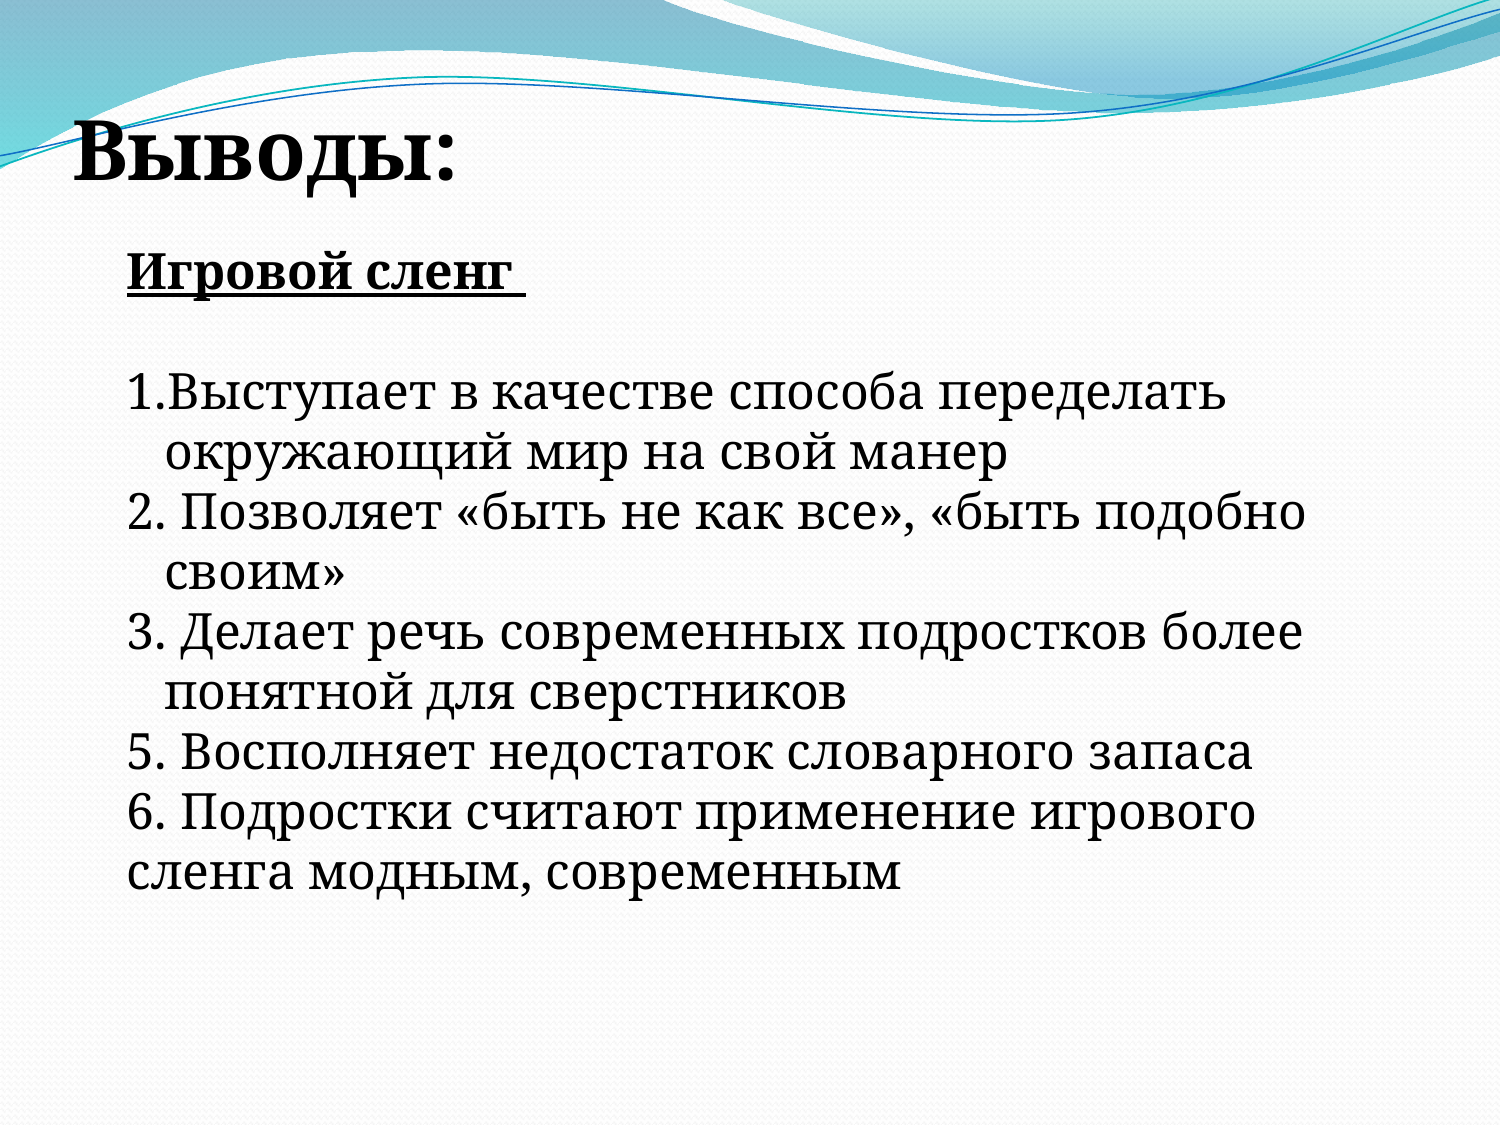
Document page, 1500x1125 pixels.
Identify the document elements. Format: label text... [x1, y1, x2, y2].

text_box Игровой сленг Выступает в качестве способа переделать окружающий мир на свой манер Позволяет «быть не как все», «быть подобно своим» Делает речь современных подростков более понятной для сверстников 5. Восполняет недостаток словарного запаса 6. Подростки считают применение игрового сленга модным, современным [112, 231, 1412, 907]
text_box Выводы: [57, 90, 1121, 205]
